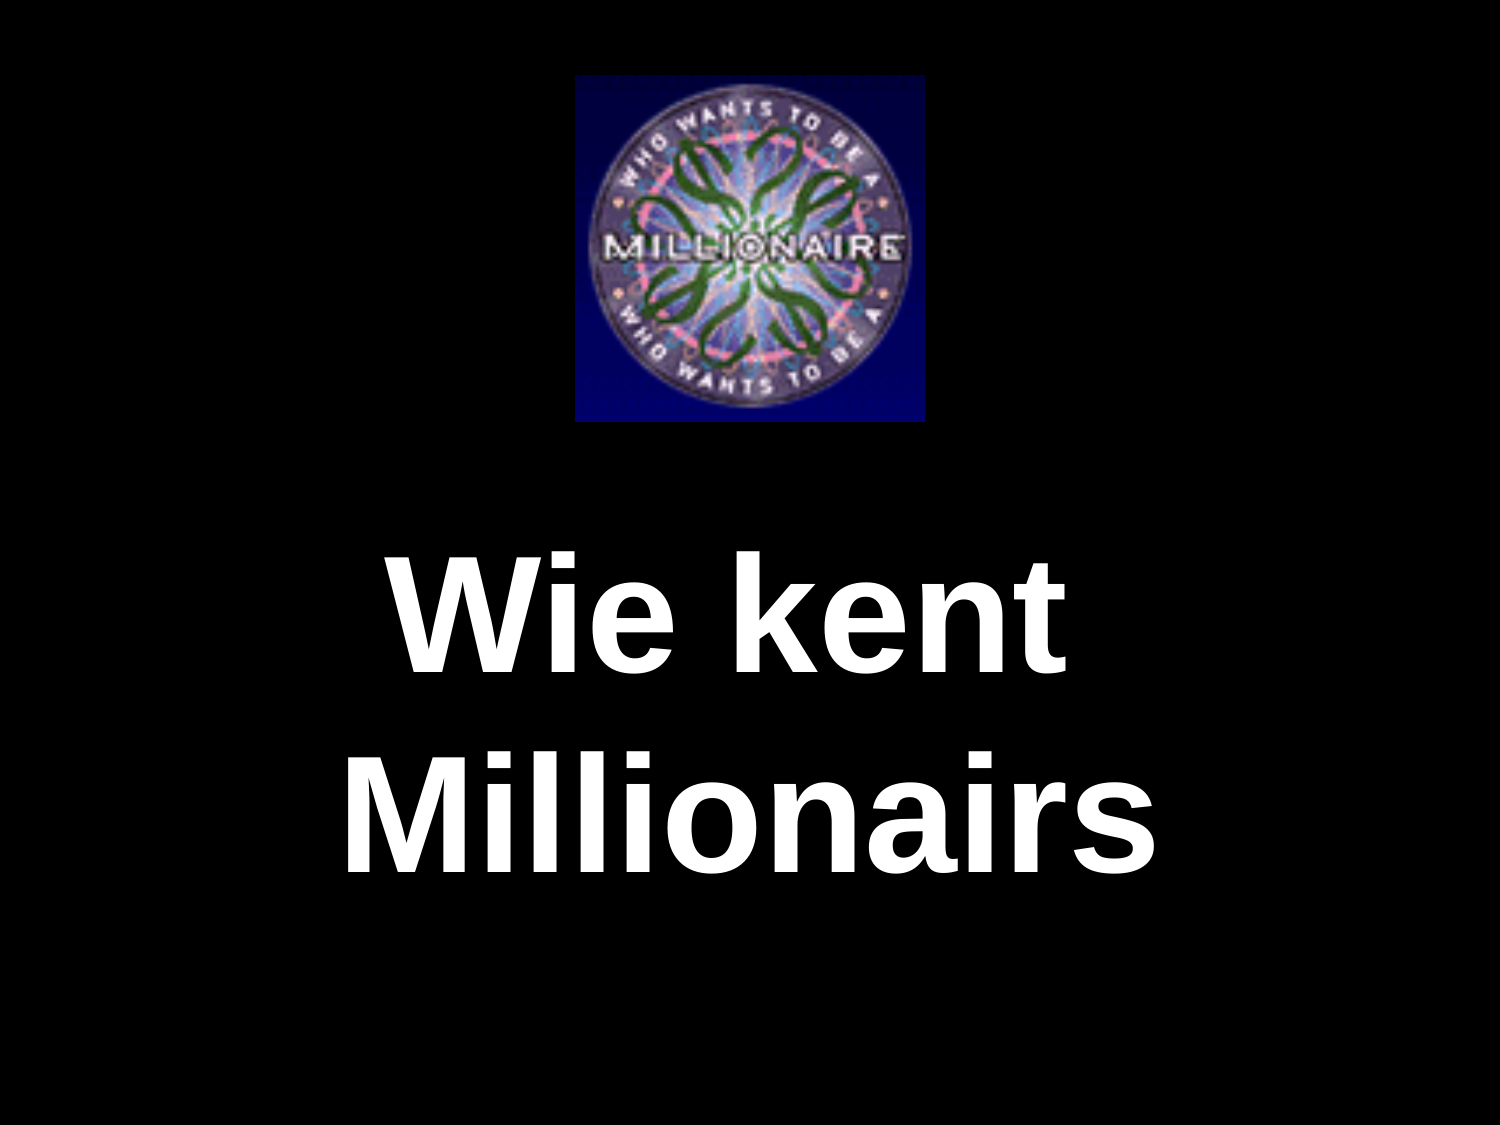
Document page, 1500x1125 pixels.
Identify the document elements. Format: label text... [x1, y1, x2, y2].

picture [574, 74, 926, 422]
title Wie kent Millionairs [112, 612, 1388, 800]
